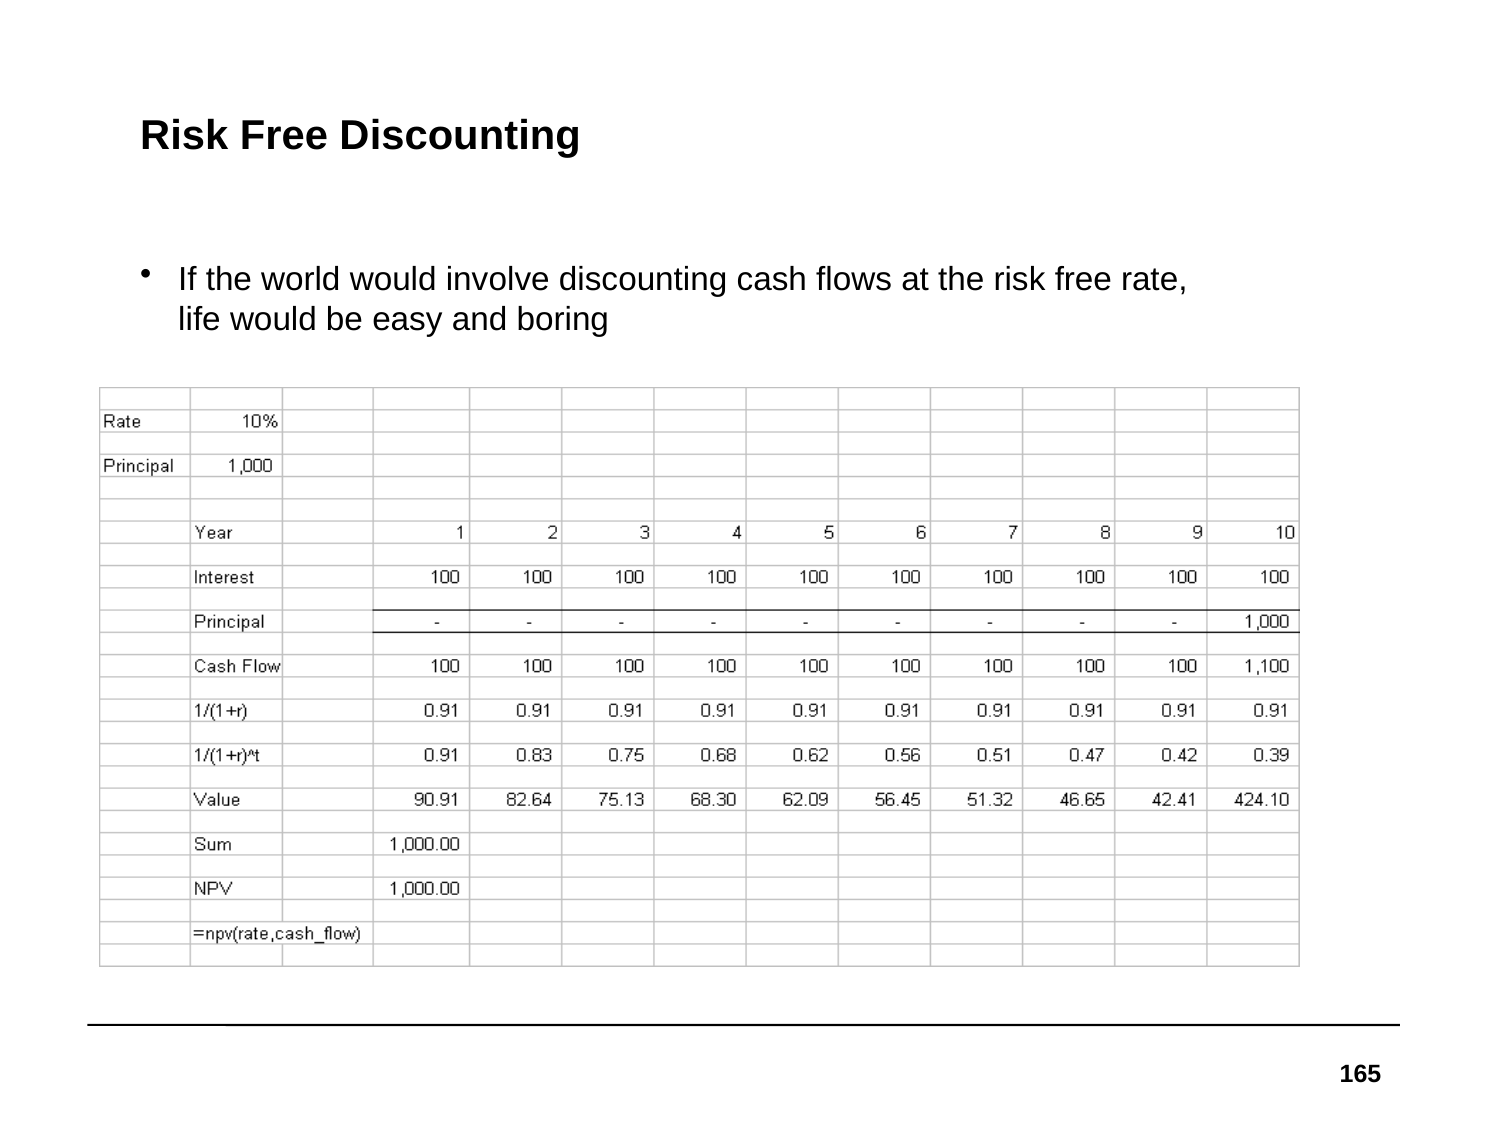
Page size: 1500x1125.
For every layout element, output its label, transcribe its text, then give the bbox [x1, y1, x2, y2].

title Risk Free Discounting [125, 99, 1288, 225]
list If the world would involve discounting cash flows at the risk free rate, life would be easy and boring [125, 249, 1250, 385]
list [99, 387, 1301, 967]
